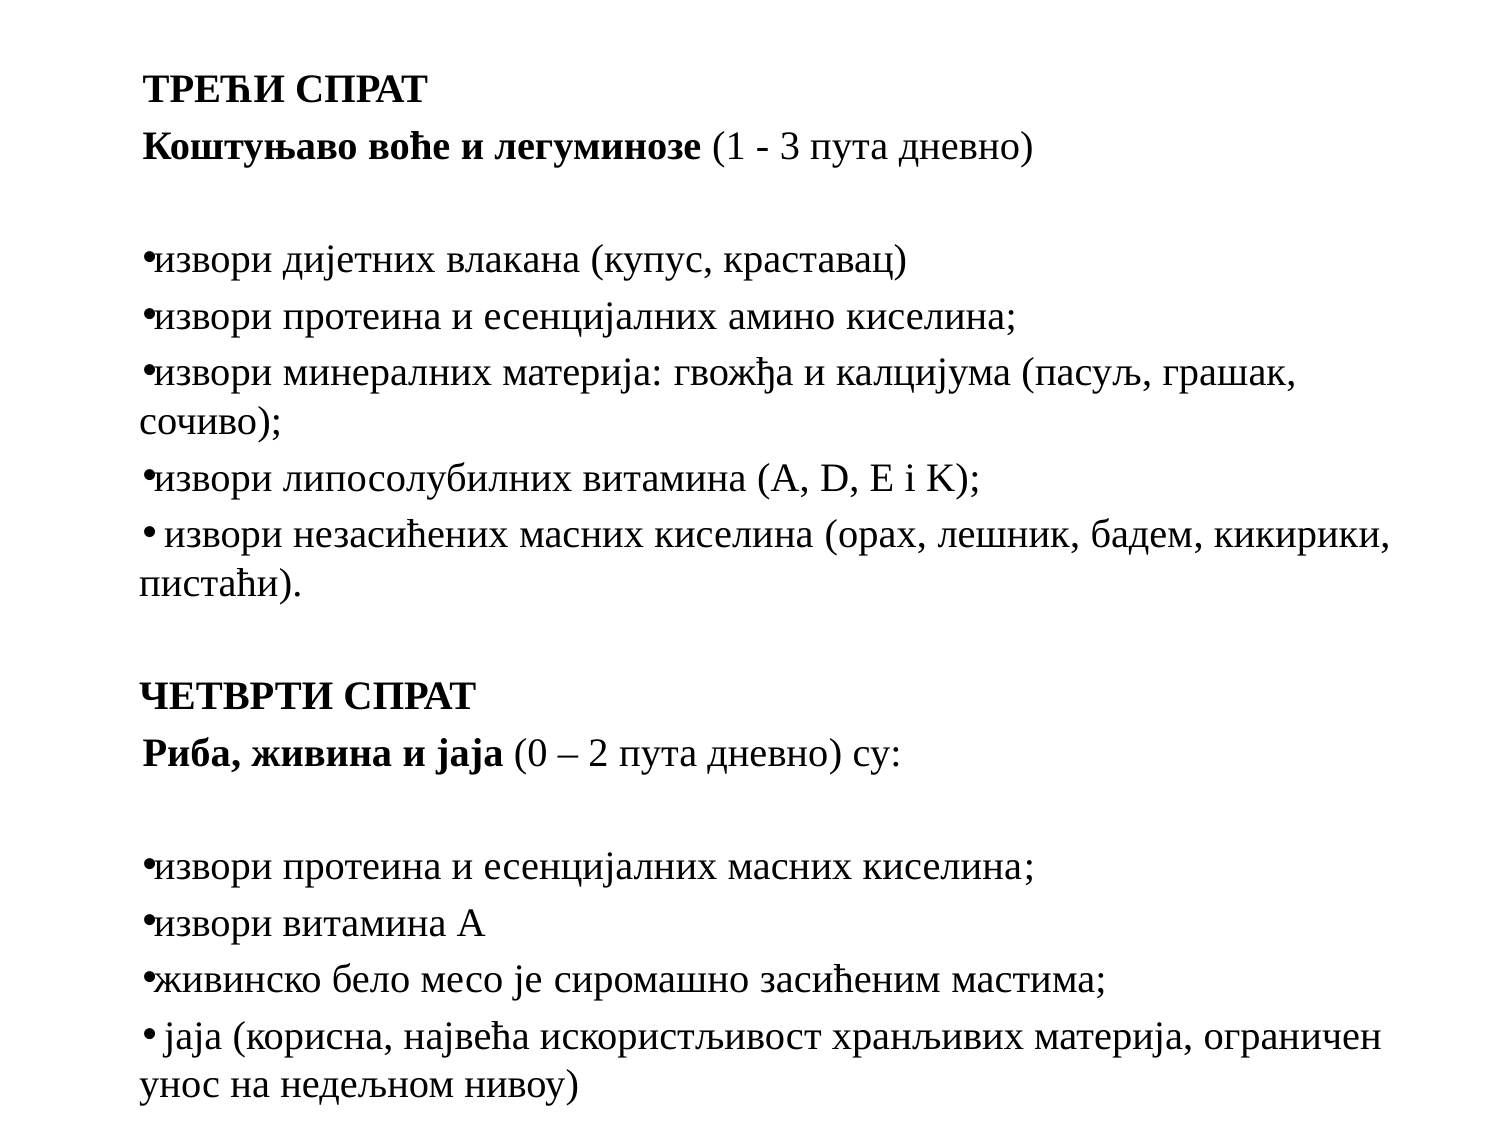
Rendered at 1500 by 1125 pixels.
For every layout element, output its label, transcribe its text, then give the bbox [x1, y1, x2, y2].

list ТРЕЋИ СПРАТ Коштуњаво воће и легуминозе (1 - 3 пута дневно) извори дијетних влакана (купус, краставац) извори протеина и есенцијалних амино киселина; извори минералних материја: гвожђа и калцијума (пасуљ, грашак, сочиво); извори липосолубилних витамина (A, D, E i K); извори незасићених масних киселина (орах, лешник, бадем, кикирики, пистаћи). ЧЕТВРТИ СПРАТ Риба, живина и јаја (0 – 2 пута дневно) су: извори протеина и есенцијалних масних киселина; извори витамина А живинско бело месо је сиромашно засићеним мастима; јаја (корисна, највећа искористљивост хранљивих материја, ограничен унос на недељном нивоу) [75, 54, 1425, 1125]
